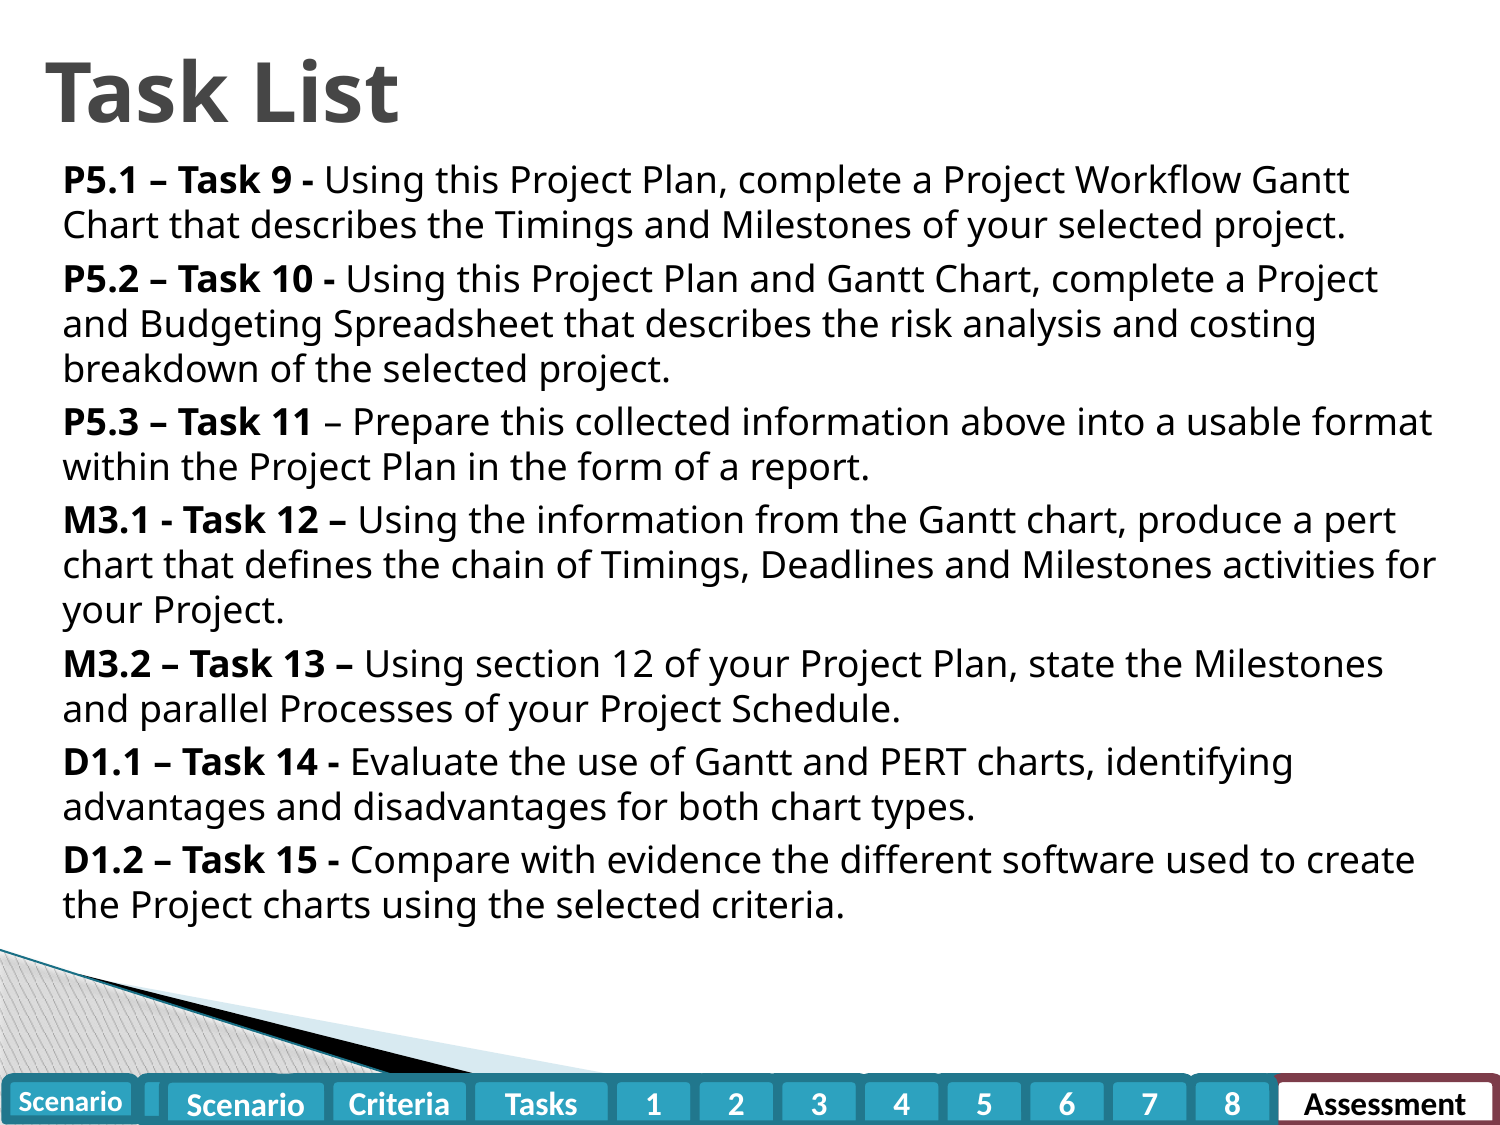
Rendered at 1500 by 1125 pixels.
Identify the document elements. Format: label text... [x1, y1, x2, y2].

text_box 4 [855, 1073, 943, 1125]
text_box 1 [607, 1073, 695, 1125]
text_box 3 [773, 1073, 860, 1125]
text_box Assessment [1274, 1073, 1500, 1125]
text_box Scenario [158, 1073, 328, 1125]
text_box Criteria [324, 1073, 470, 1125]
text_box 2 [690, 1073, 778, 1125]
title Task List [29, 30, 1447, 147]
list P5.1 – Task 9 - Using this Project Plan, complete a Project Workflow Gantt Chart that describes the Timings and Milestones of your selected project. P5.2 – Task 10 - Using this Project Plan and Gantt Chart, complete a Project and Budgeting Spreadsheet that describes the risk analysis and costing breakdown of the selected project. P5.3 – Task 11 – Prepare this collected information above into a usable format within the Project Plan in the form of a report. M3.1 - Task 12 – Using the information from the Gantt chart, produce a pert chart that defines the chain of Timings, Deadlines and Milestones activities for your Project. M3.2 – Task 13 – Using section 12 of your Project Plan, state the Milestones and parallel Processes of your Project Schedule. D1.1 – Task 14 - Evaluate the use of Gantt and PERT charts, identifying advantages and disadvantages for both chart types. D1.2 – Task 15 - Compare with evidence the different software used to create the Project charts using the selected criteria. [29, 149, 1471, 1047]
text_box 7 [1103, 1073, 1191, 1125]
text_box 5 [938, 1073, 1026, 1125]
text_box Tasks [466, 1073, 612, 1125]
text_box 6 [1021, 1073, 1108, 1125]
text_box 8 [1186, 1073, 1279, 1125]
